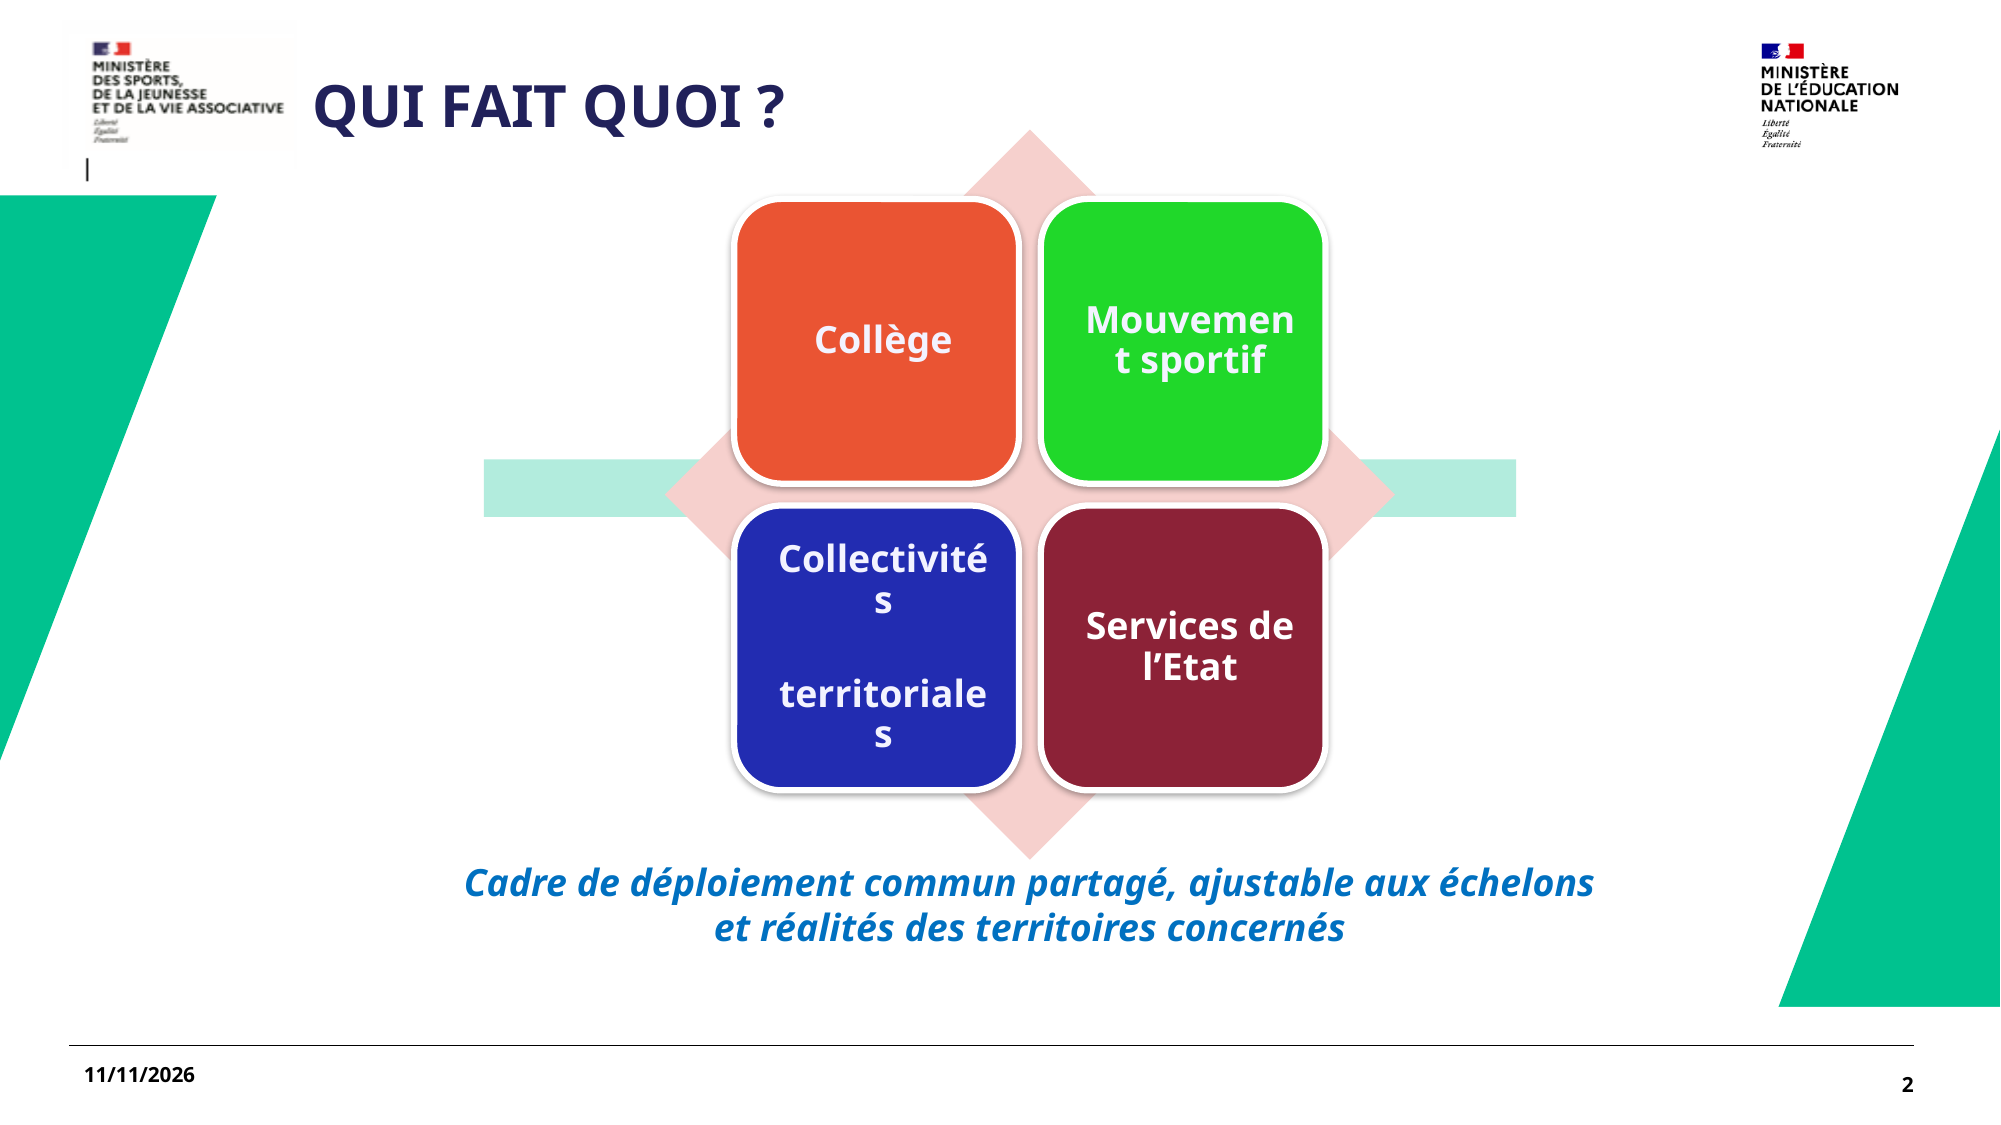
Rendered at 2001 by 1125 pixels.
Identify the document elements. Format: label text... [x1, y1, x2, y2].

title Qui fait quoi ? [295, 34, 1706, 183]
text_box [365, 129, 1694, 860]
slide_number 2 [1618, 1046, 1914, 1125]
picture [1743, 34, 1914, 157]
text_box Cadre de déploiement commun partagé, ajustable aux échelons et réalités des territoires concernés [178, 851, 1882, 957]
picture [62, 20, 297, 183]
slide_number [69, 1046, 519, 1107]
